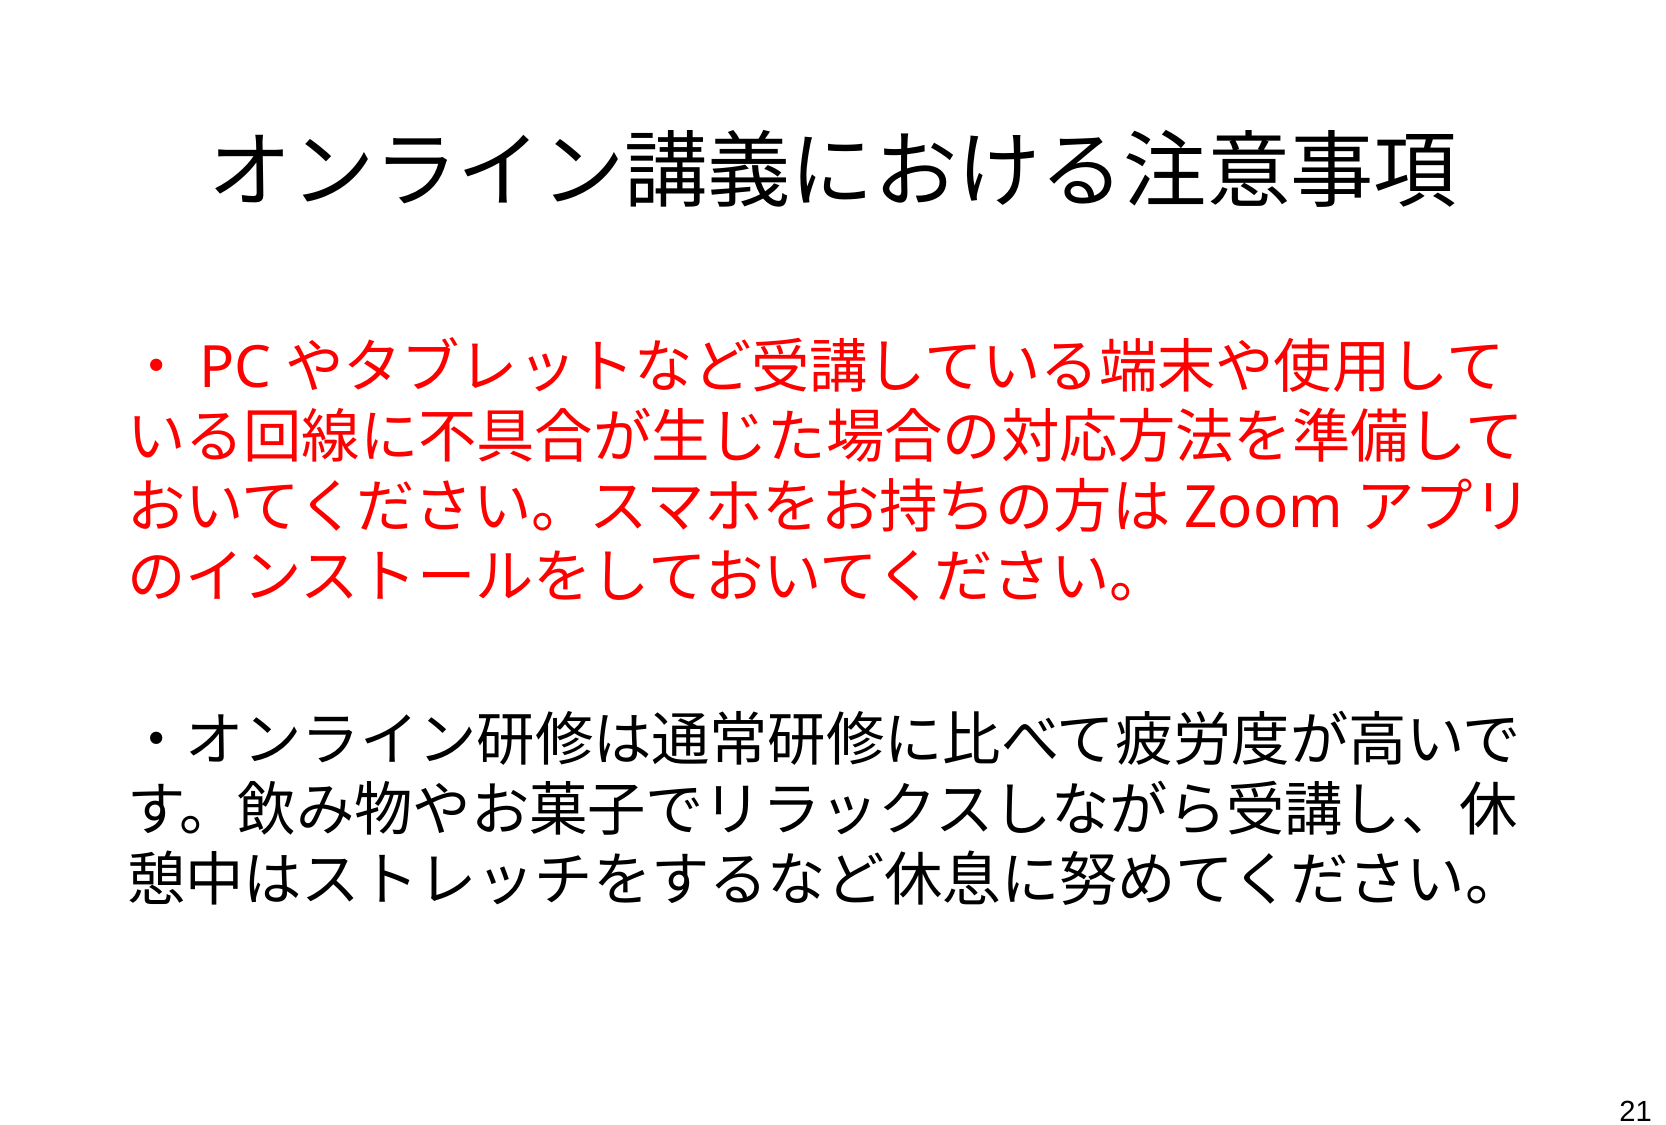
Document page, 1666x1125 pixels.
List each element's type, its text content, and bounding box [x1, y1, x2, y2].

slide_number 21 [1278, 1084, 1666, 1125]
title オンライン講義における注意事項 [157, 89, 1509, 245]
list ・PCやタブレットなど受講している端末や使用している回線に不具合が生じた場合の対応方法を準備しておいてください。スマホをお持ちの方はZoomアプリのインストールをしておいてください。 ・オンライン研修は通常研修に比べて疲労度が高いです。飲み物やお菓子でリラックスしながら受講し、休憩中はストレッチをするなど休息に努めてください。 [111, 321, 1554, 1087]
